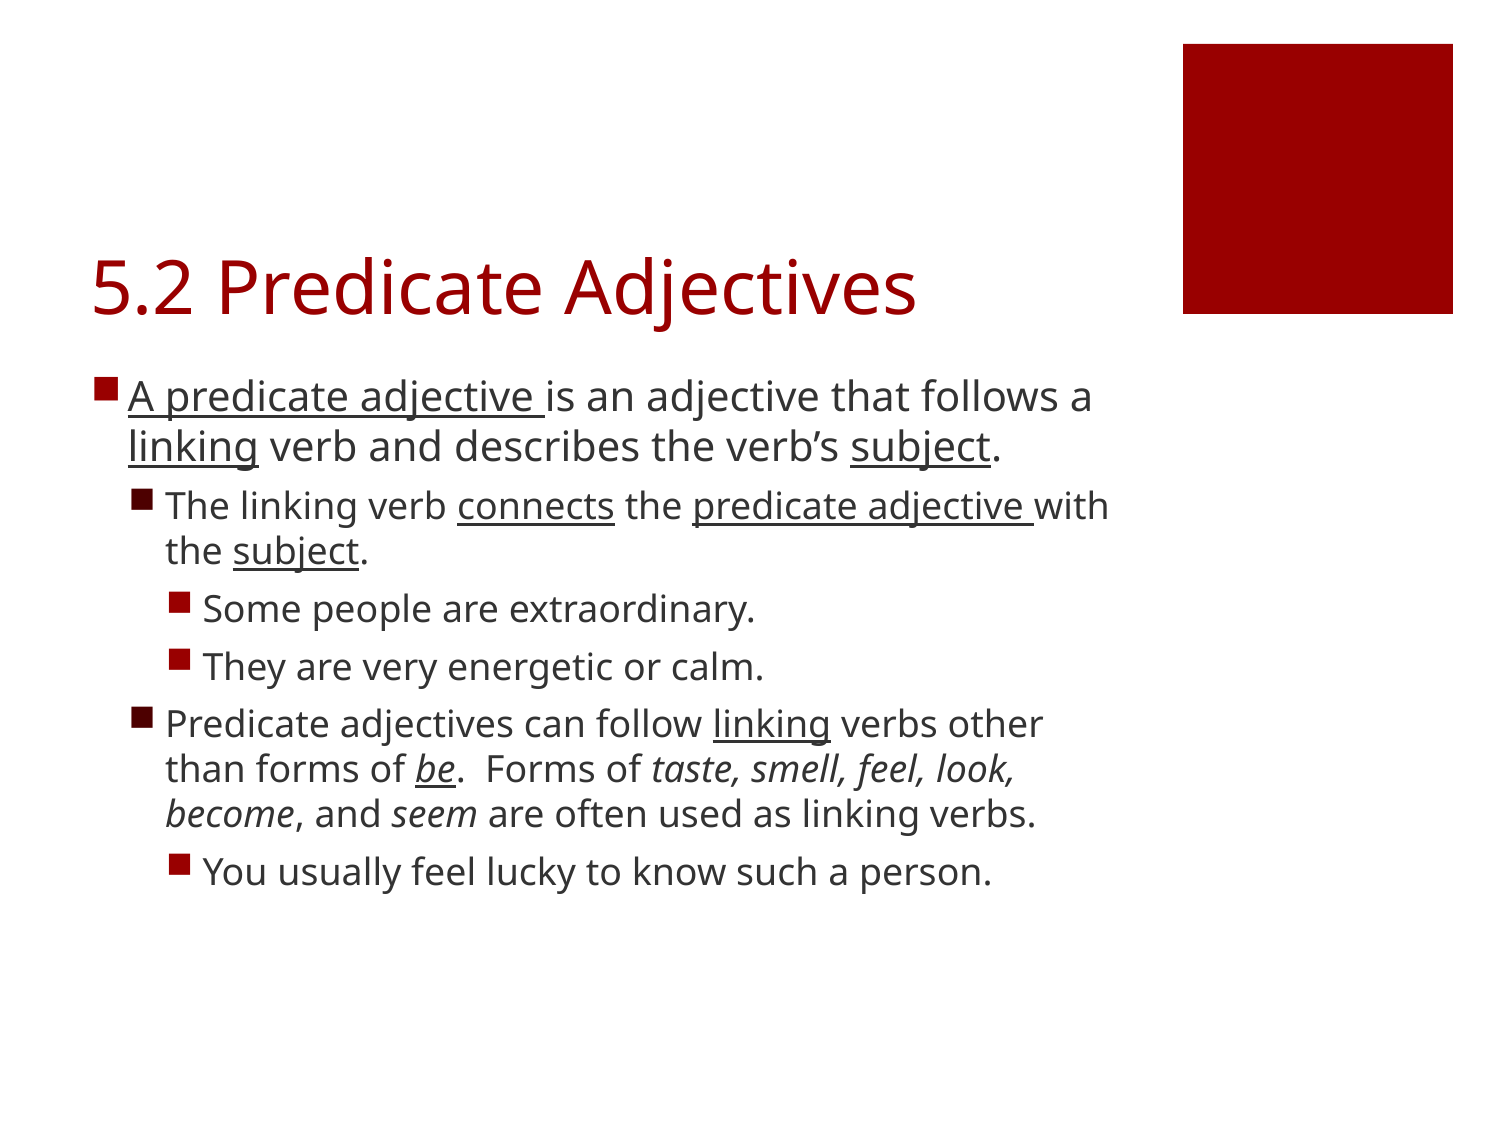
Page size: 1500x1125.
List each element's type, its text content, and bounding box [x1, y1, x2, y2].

list A predicate adjective is an adjective that follows a linking verb and describes the verb’s subject. The linking verb connects the predicate adjective with the subject. Some people are extraordinary. They are very energetic or calm. Predicate adjectives can follow linking verbs other than forms of be. Forms of taste, smell, feel, look, become, and seem are often used as linking verbs. You usually feel lucky to know such a person. [75, 362, 1143, 1005]
title 5.2 Predicate Adjectives [75, 149, 1143, 338]
